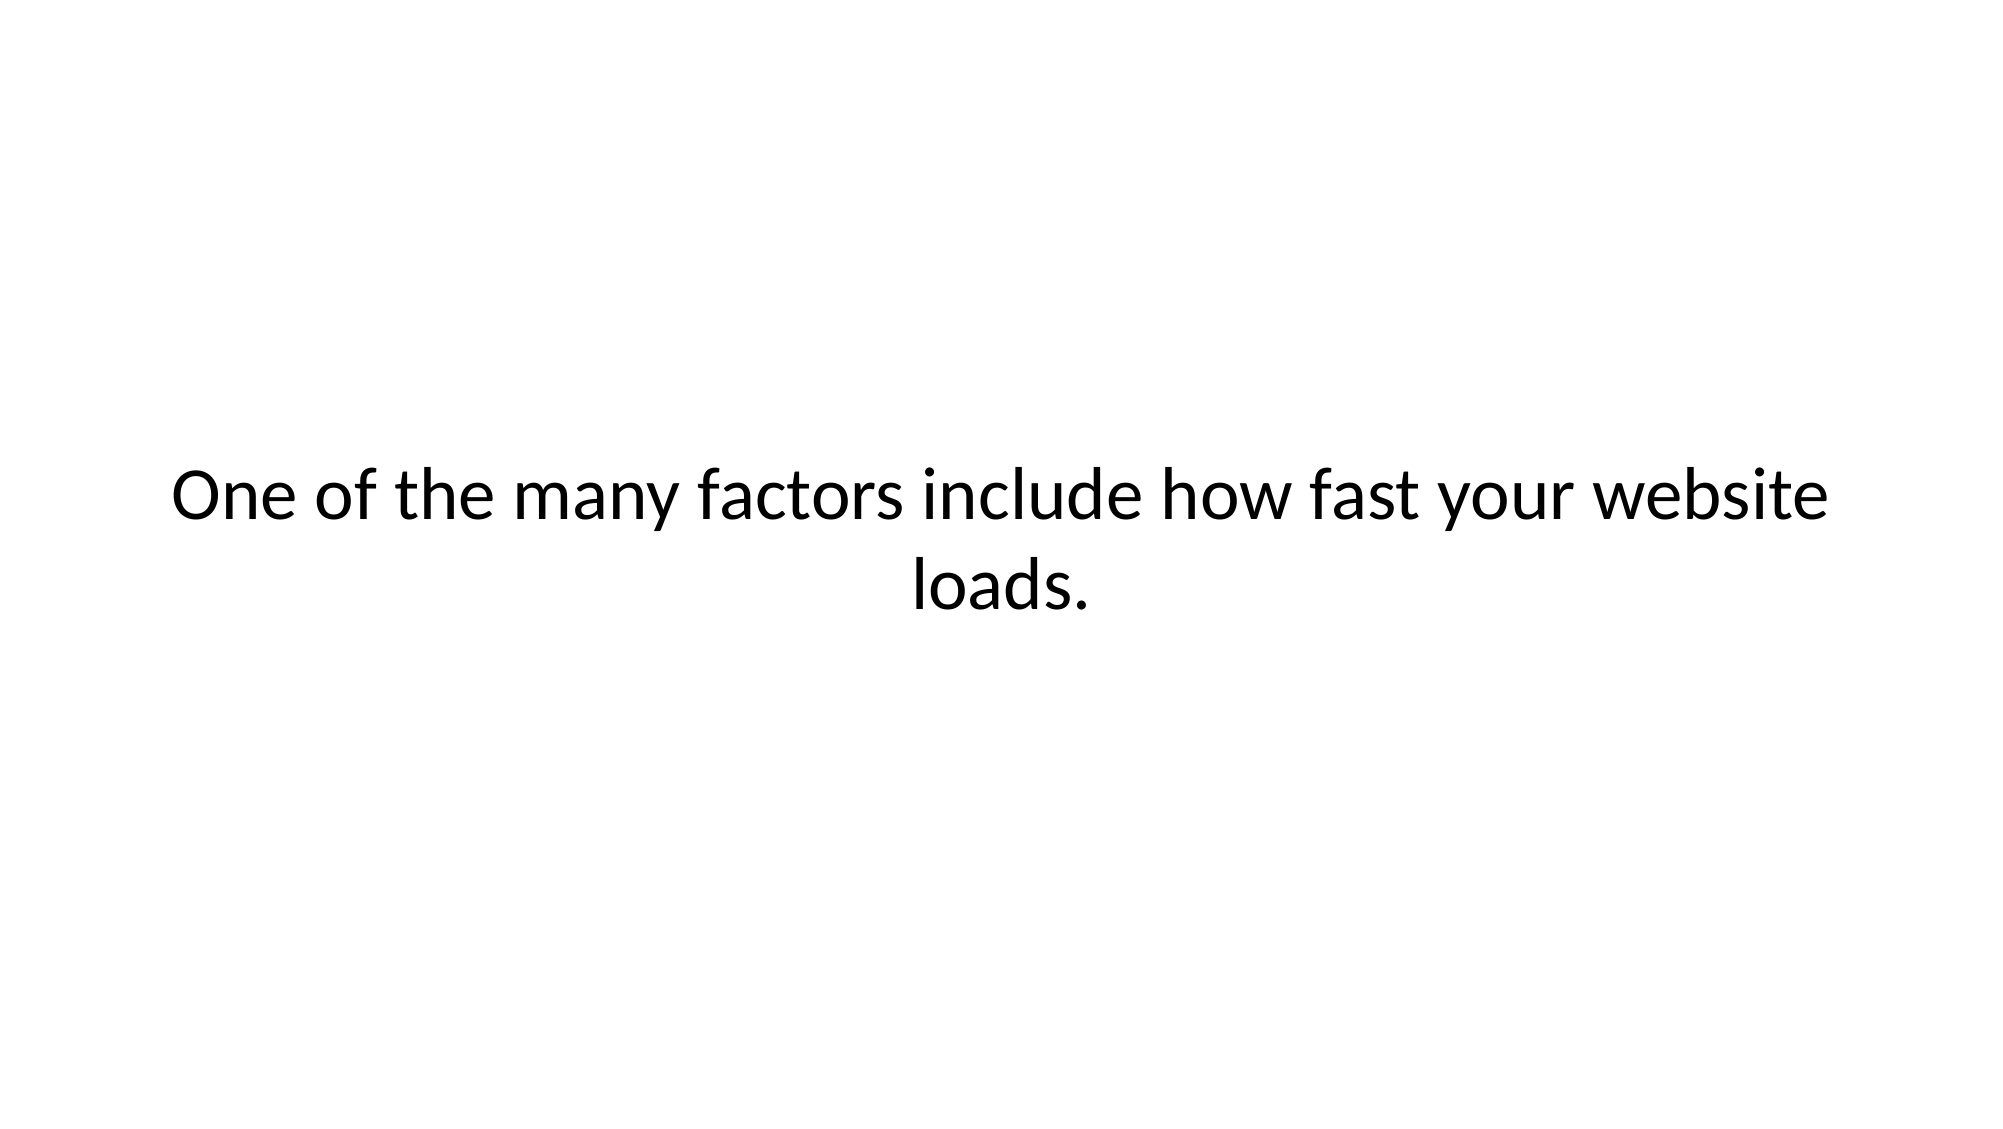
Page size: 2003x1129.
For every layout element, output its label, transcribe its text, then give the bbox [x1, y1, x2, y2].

title One of the many factors include how fast your website loads. [150, 287, 1853, 782]
